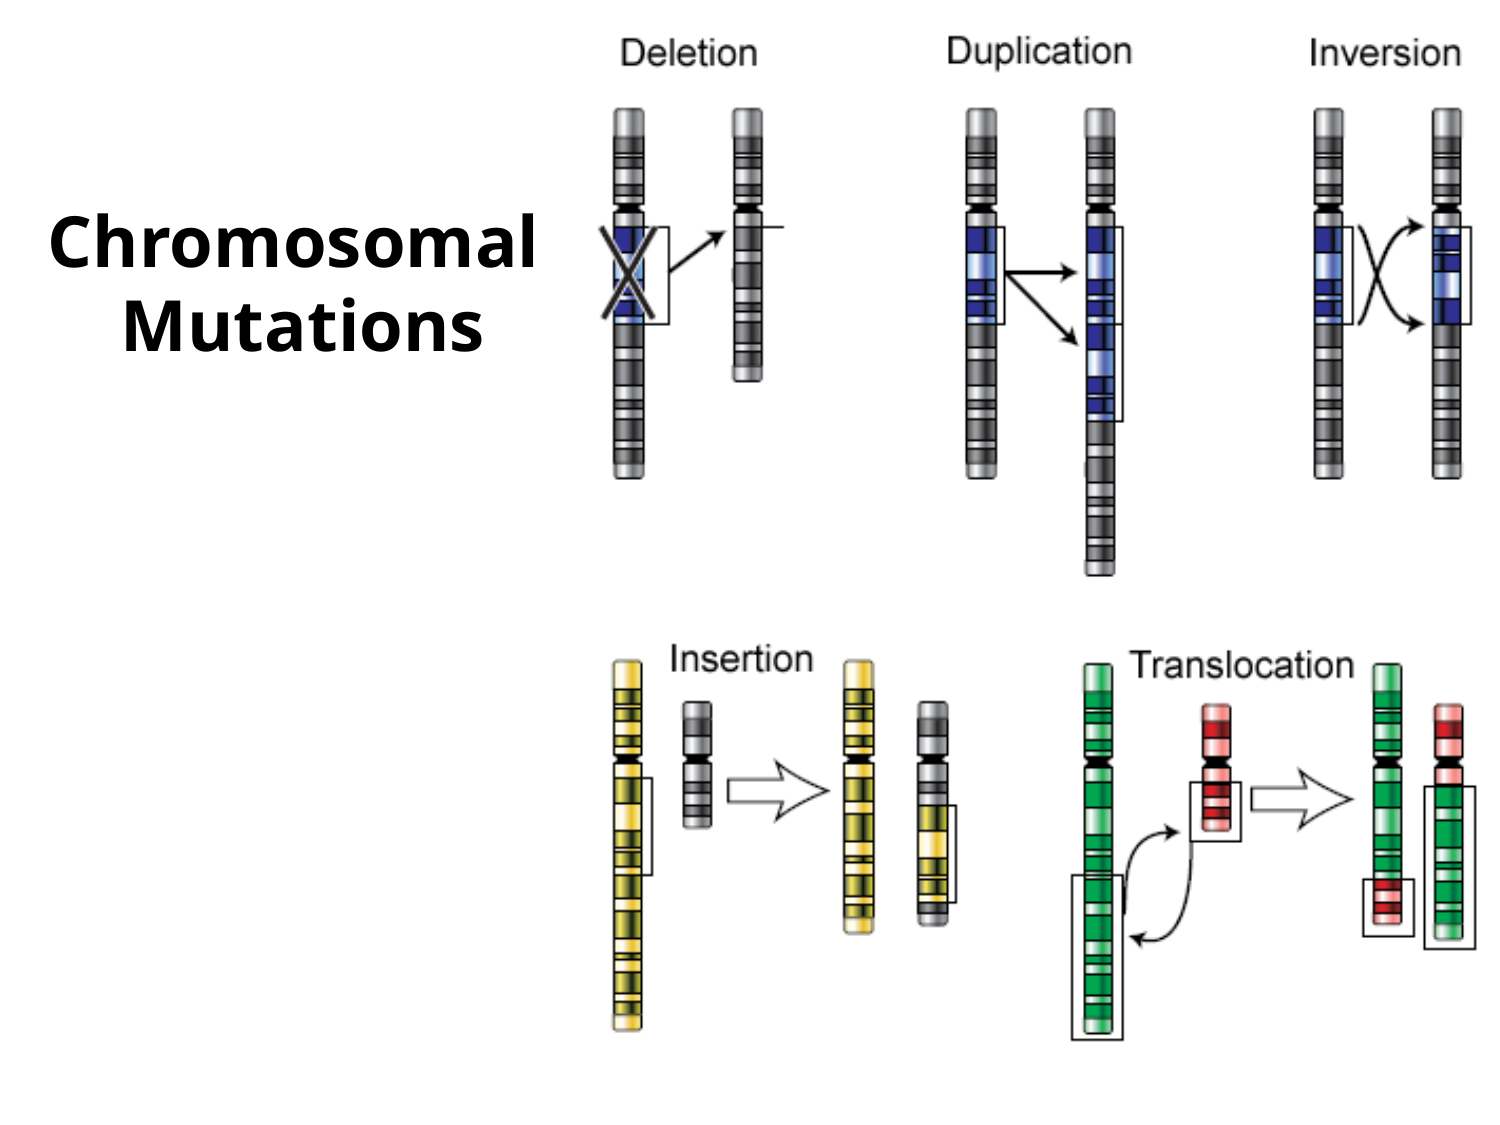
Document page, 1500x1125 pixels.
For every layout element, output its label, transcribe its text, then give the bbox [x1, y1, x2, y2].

picture [584, 24, 1500, 1053]
title Chromosomal Mutations [0, 187, 579, 376]
